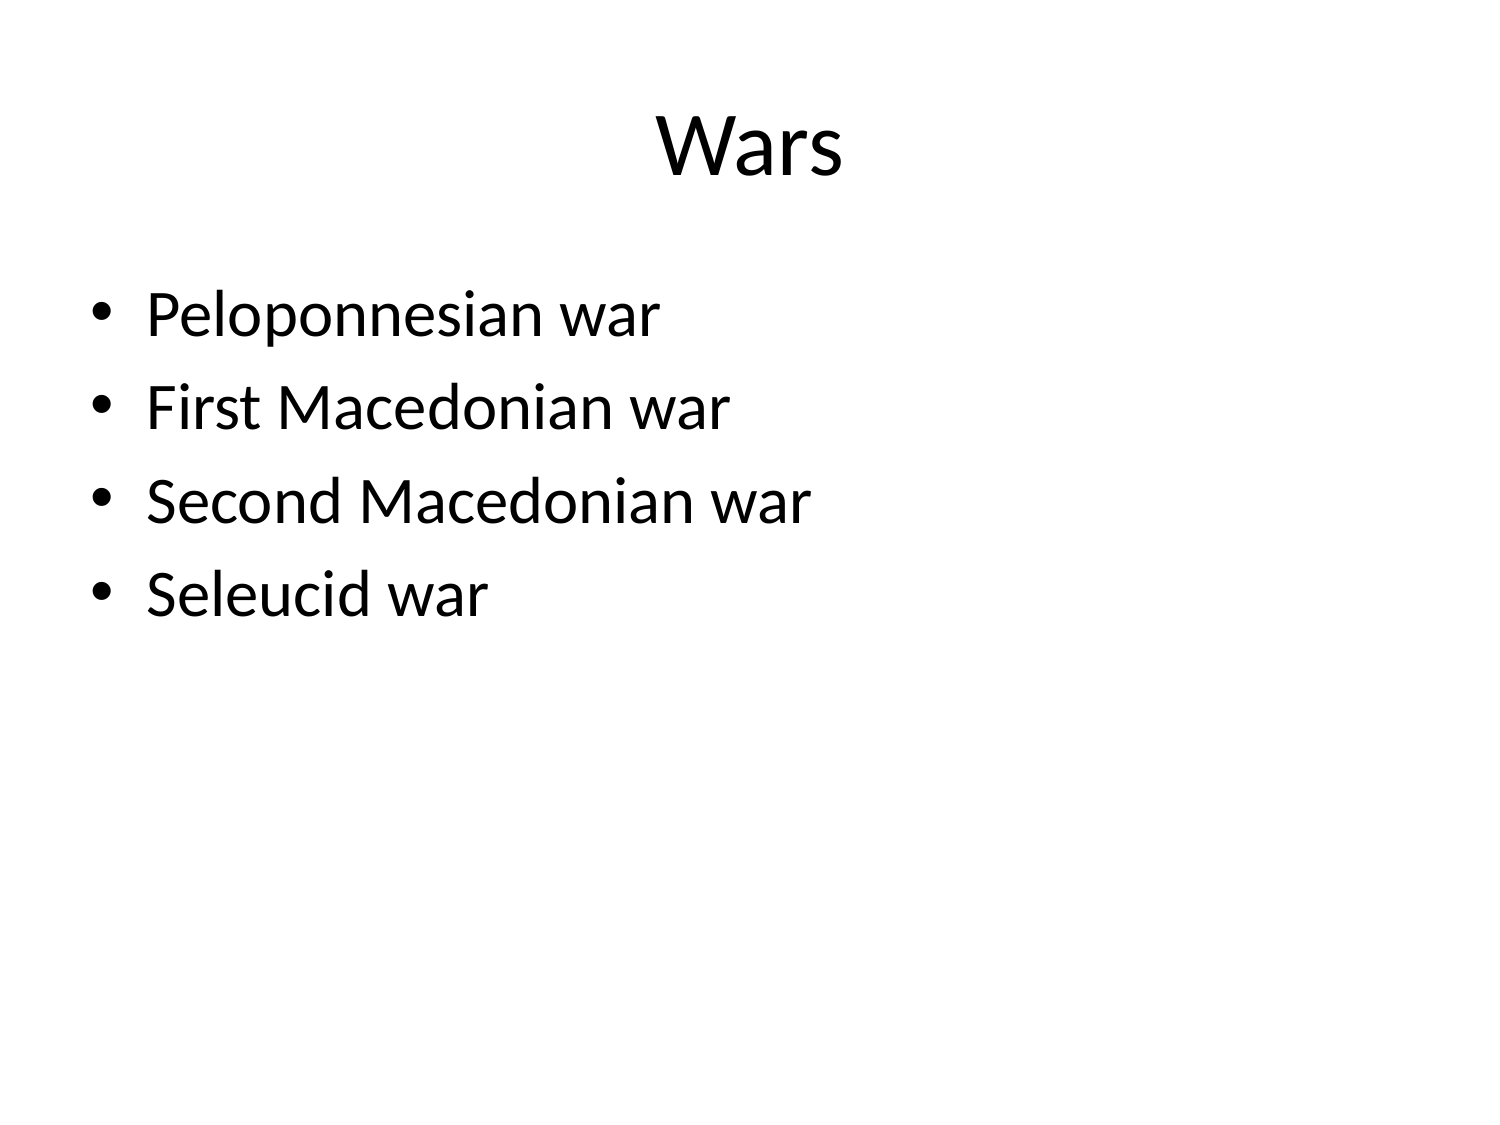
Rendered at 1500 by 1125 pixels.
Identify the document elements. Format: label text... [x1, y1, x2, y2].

list Peloponnesian war First Macedonian war Second Macedonian war Seleucid war [75, 262, 1425, 1005]
title Wars [75, 45, 1425, 233]
